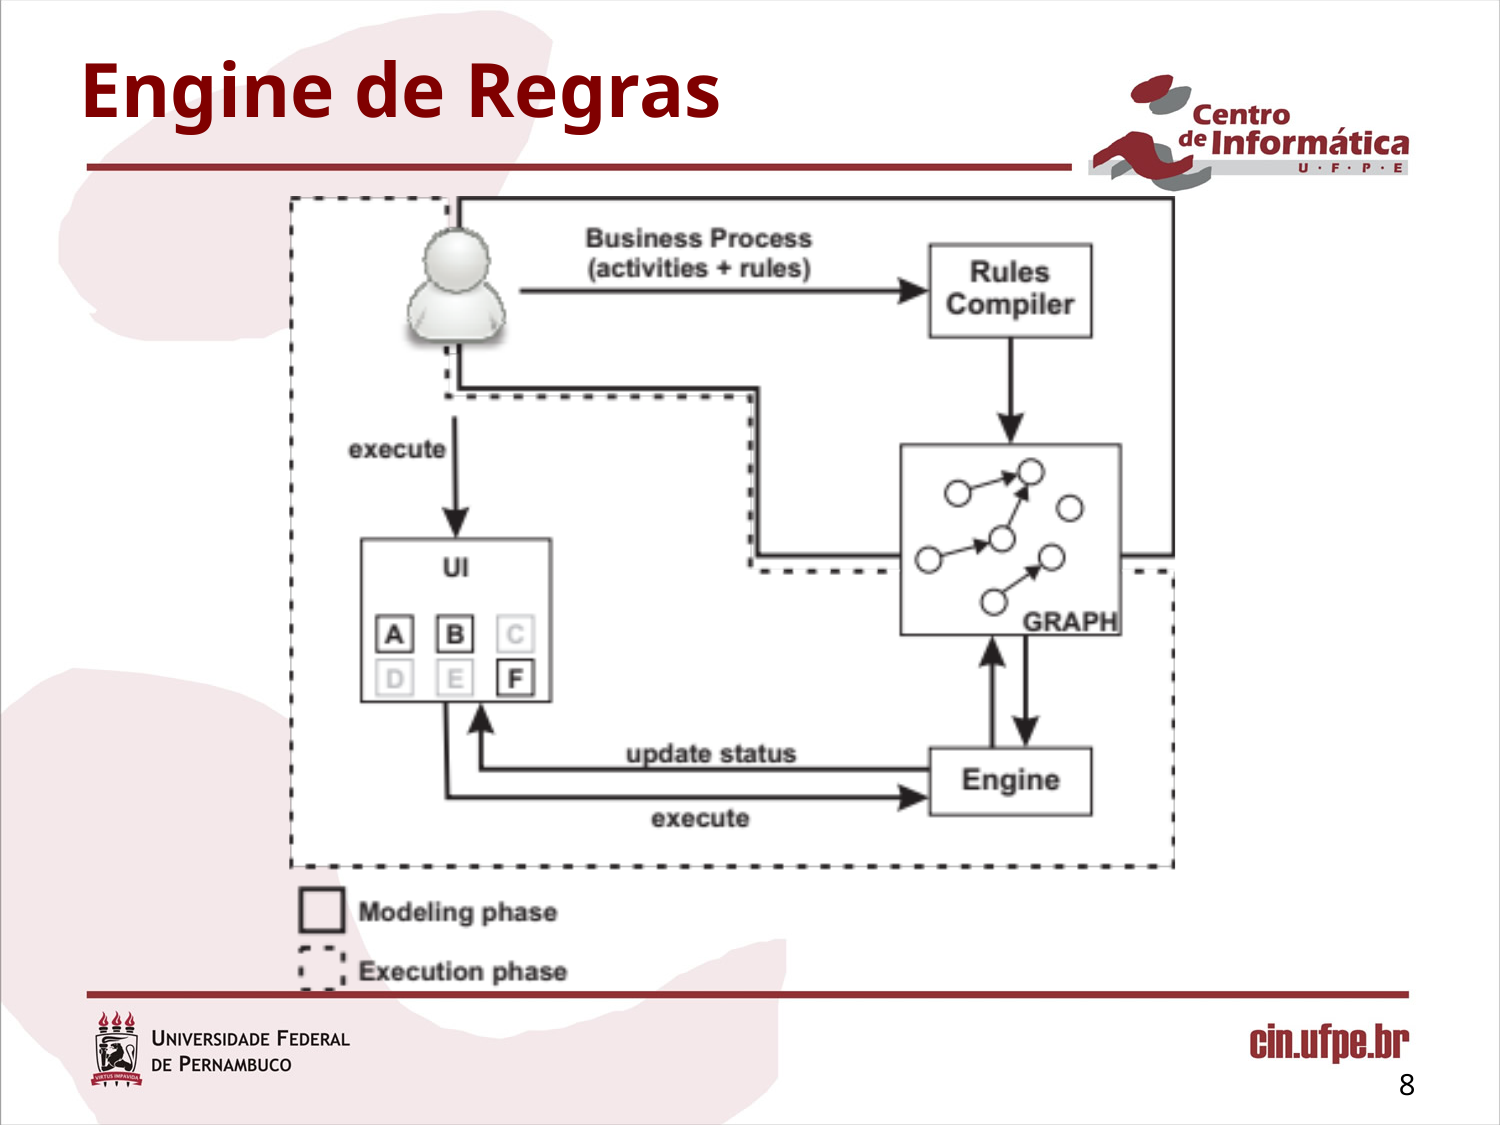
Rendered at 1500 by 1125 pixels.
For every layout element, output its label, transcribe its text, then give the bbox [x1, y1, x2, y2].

slide_number 8 [1080, 1058, 1431, 1107]
picture [0, 0, 1500, 1125]
title Engine de Regras [64, 7, 1129, 169]
